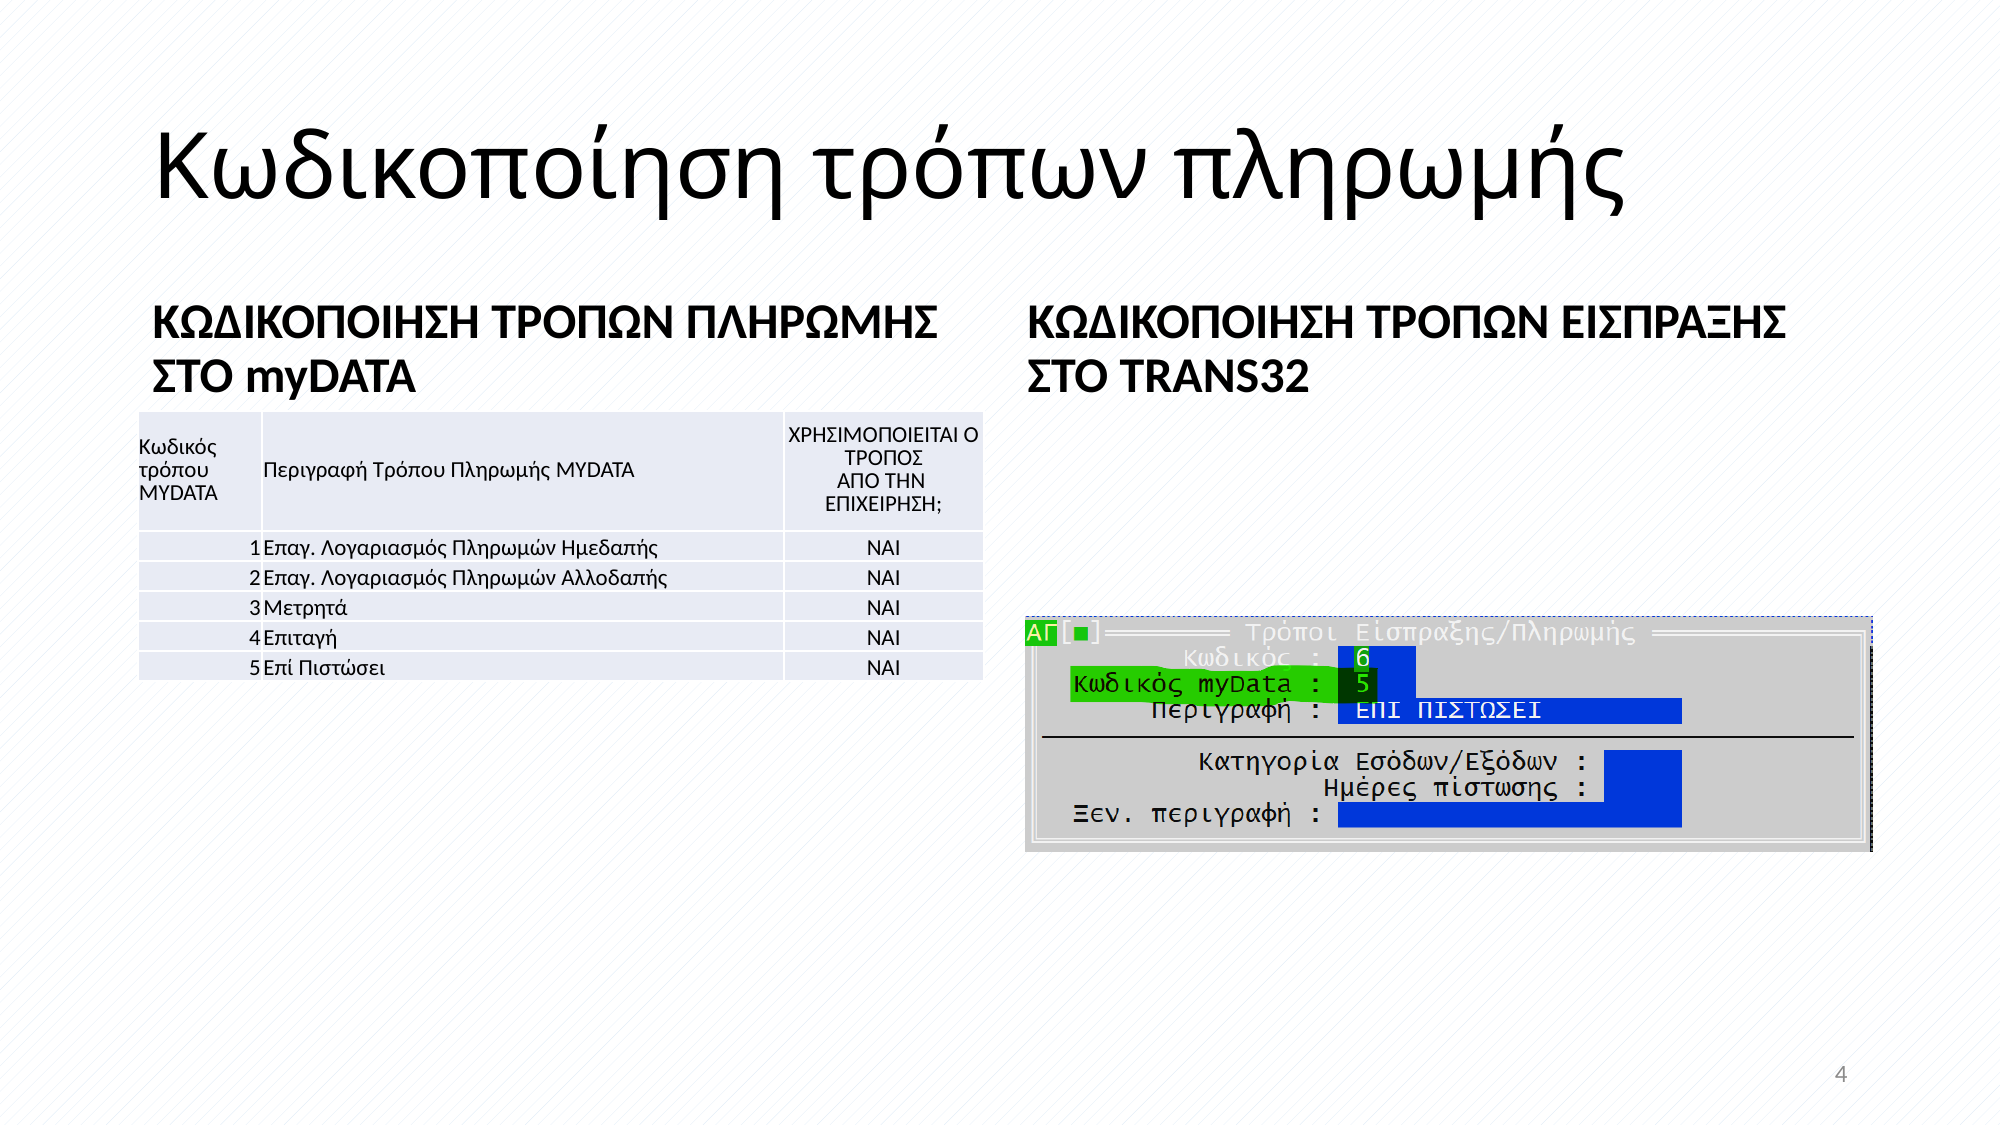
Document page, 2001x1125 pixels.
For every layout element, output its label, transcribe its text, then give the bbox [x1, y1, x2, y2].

list ΚΩΔΙΚΟΠΟΙΗΣΗ ΤΡΟΠΩΝ ΕΙΣΠΡΑΞΗΣ ΣΤΟ TRANS32 [1012, 275, 1863, 411]
table_cell Μετρητά [263, 592, 783, 620]
table_cell Επιταγή [263, 622, 783, 650]
table_cell ΝΑΙ [785, 532, 983, 560]
table_cell Επαγ. Λογαριασμός Πληρωμών Ημεδαπής [263, 532, 783, 560]
table_cell 1 [139, 532, 261, 560]
table_cell ΝΑΙ [785, 652, 983, 680]
table_cell Επί Πιστώσει [263, 652, 783, 680]
table_header ΧΡΗΣΙΜΟΠΟΙΕΙΤΑΙ Ο ΤΡΟΠΟΣ ΑΠΌ ΤΗΝ ΕΠΙΧΕΙΡΗΣΗ; [785, 412, 983, 530]
slide_number 4 [1412, 1042, 1863, 1103]
table_cell Επαγ. Λογαριασμός Πληρωμών Αλλοδαπής [263, 562, 783, 590]
table_cell 4 [139, 622, 261, 650]
table_cell 5 [139, 652, 261, 680]
table_cell ΝΑΙ [785, 562, 983, 590]
title Κωδικοποίηση τρόπων πληρωμής [137, 59, 1863, 278]
table_cell 3 [139, 592, 261, 620]
table_cell ΝΑΙ [785, 622, 983, 650]
table_header Κωδικός τρόπου MYDATA [139, 412, 261, 530]
picture [1024, 616, 1873, 852]
table_cell 2 [139, 562, 261, 590]
table_cell ΝΑΙ [785, 592, 983, 620]
table_header Περιγραφή Τρόπου Πληρωμής MYDATA [263, 412, 783, 530]
list ΚΩΔΙΚΟΠΟΙΗΣΗ ΤΡΟΠΩΝ ΠΛΗΡΩΜΗΣ ΣΤΟ myDATA [137, 275, 984, 410]
